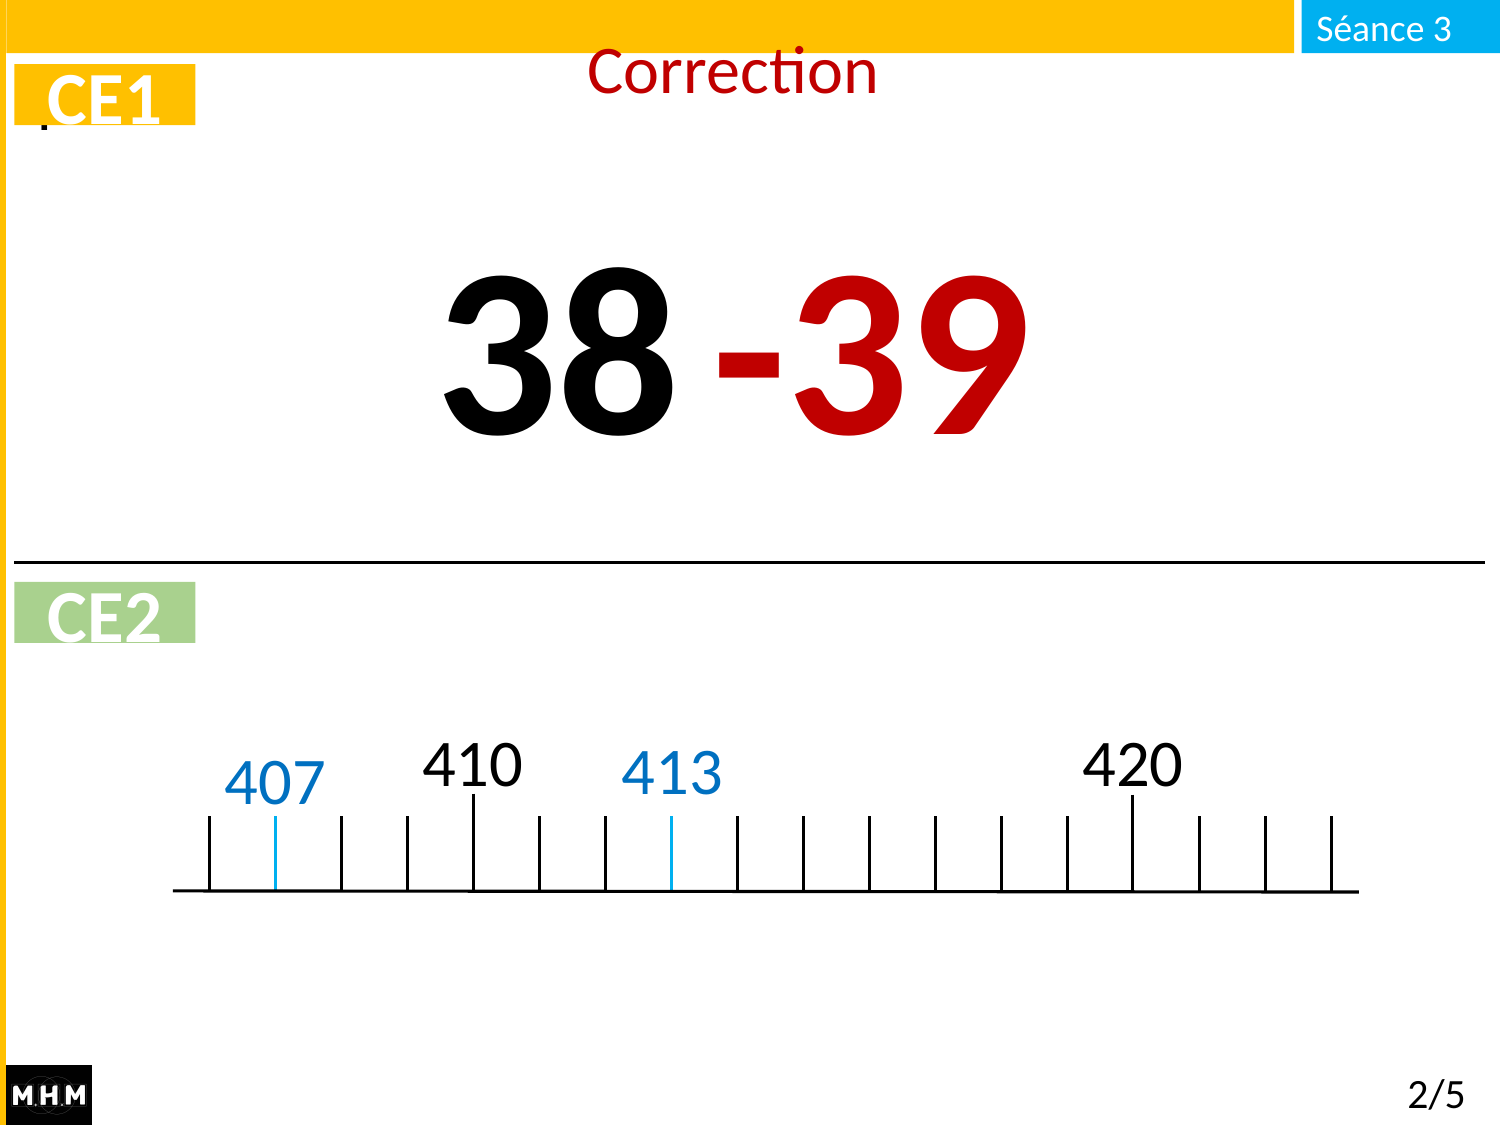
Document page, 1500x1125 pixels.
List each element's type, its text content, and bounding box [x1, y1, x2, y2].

text_box -39 [679, 185, 1065, 490]
picture [6, 1065, 92, 1125]
text_box CE2 [13, 581, 196, 644]
text_box CE1 [13, 63, 196, 126]
list 2/5 [1373, 1064, 1500, 1125]
text_box 38 [406, 185, 679, 490]
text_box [172, 712, 1359, 892]
title Correction [572, 27, 1500, 117]
